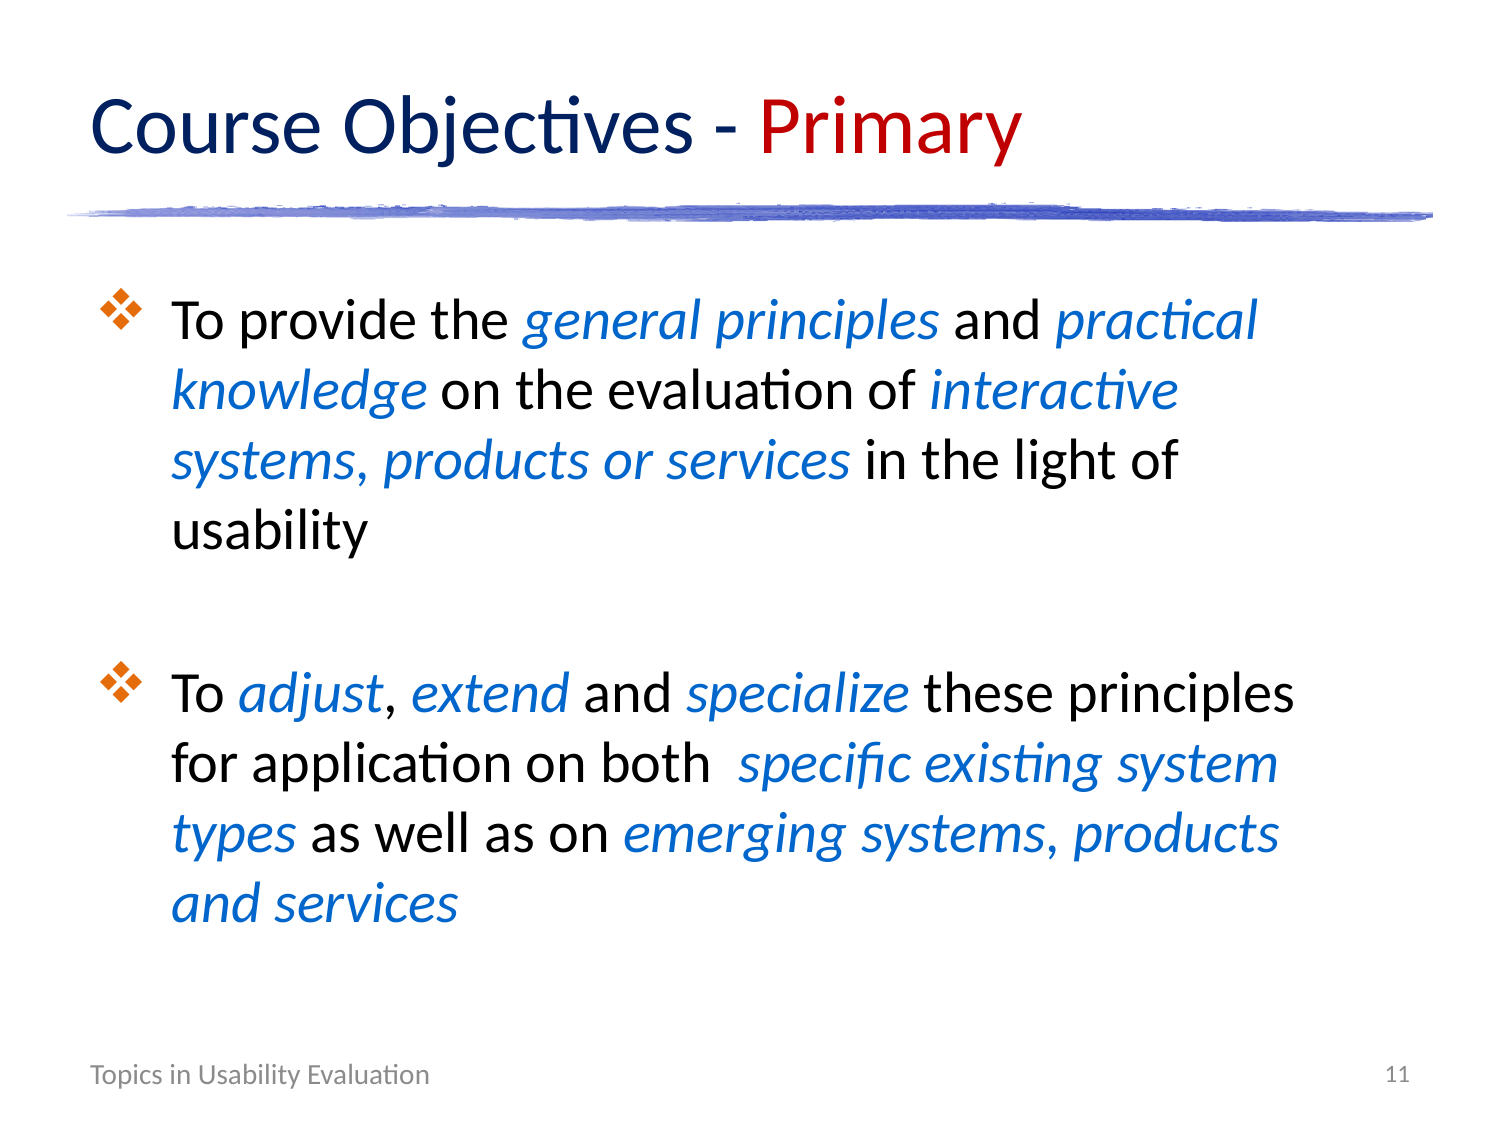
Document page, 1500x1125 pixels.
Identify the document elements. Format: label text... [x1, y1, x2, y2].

picture [55, 202, 1444, 226]
slide_number 11 [1074, 1042, 1425, 1103]
list To provide the general principles and practical knowledge on the evaluation of interactive systems, products or services in the light of usability To adjust, extend and specialize these principles for application on both specific existing system types as well as on emerging systems, products and services [80, 273, 1365, 1077]
footer Topics in Usability Evaluation [75, 1042, 550, 1103]
title Course Objectives - Primary [75, 45, 1424, 197]
